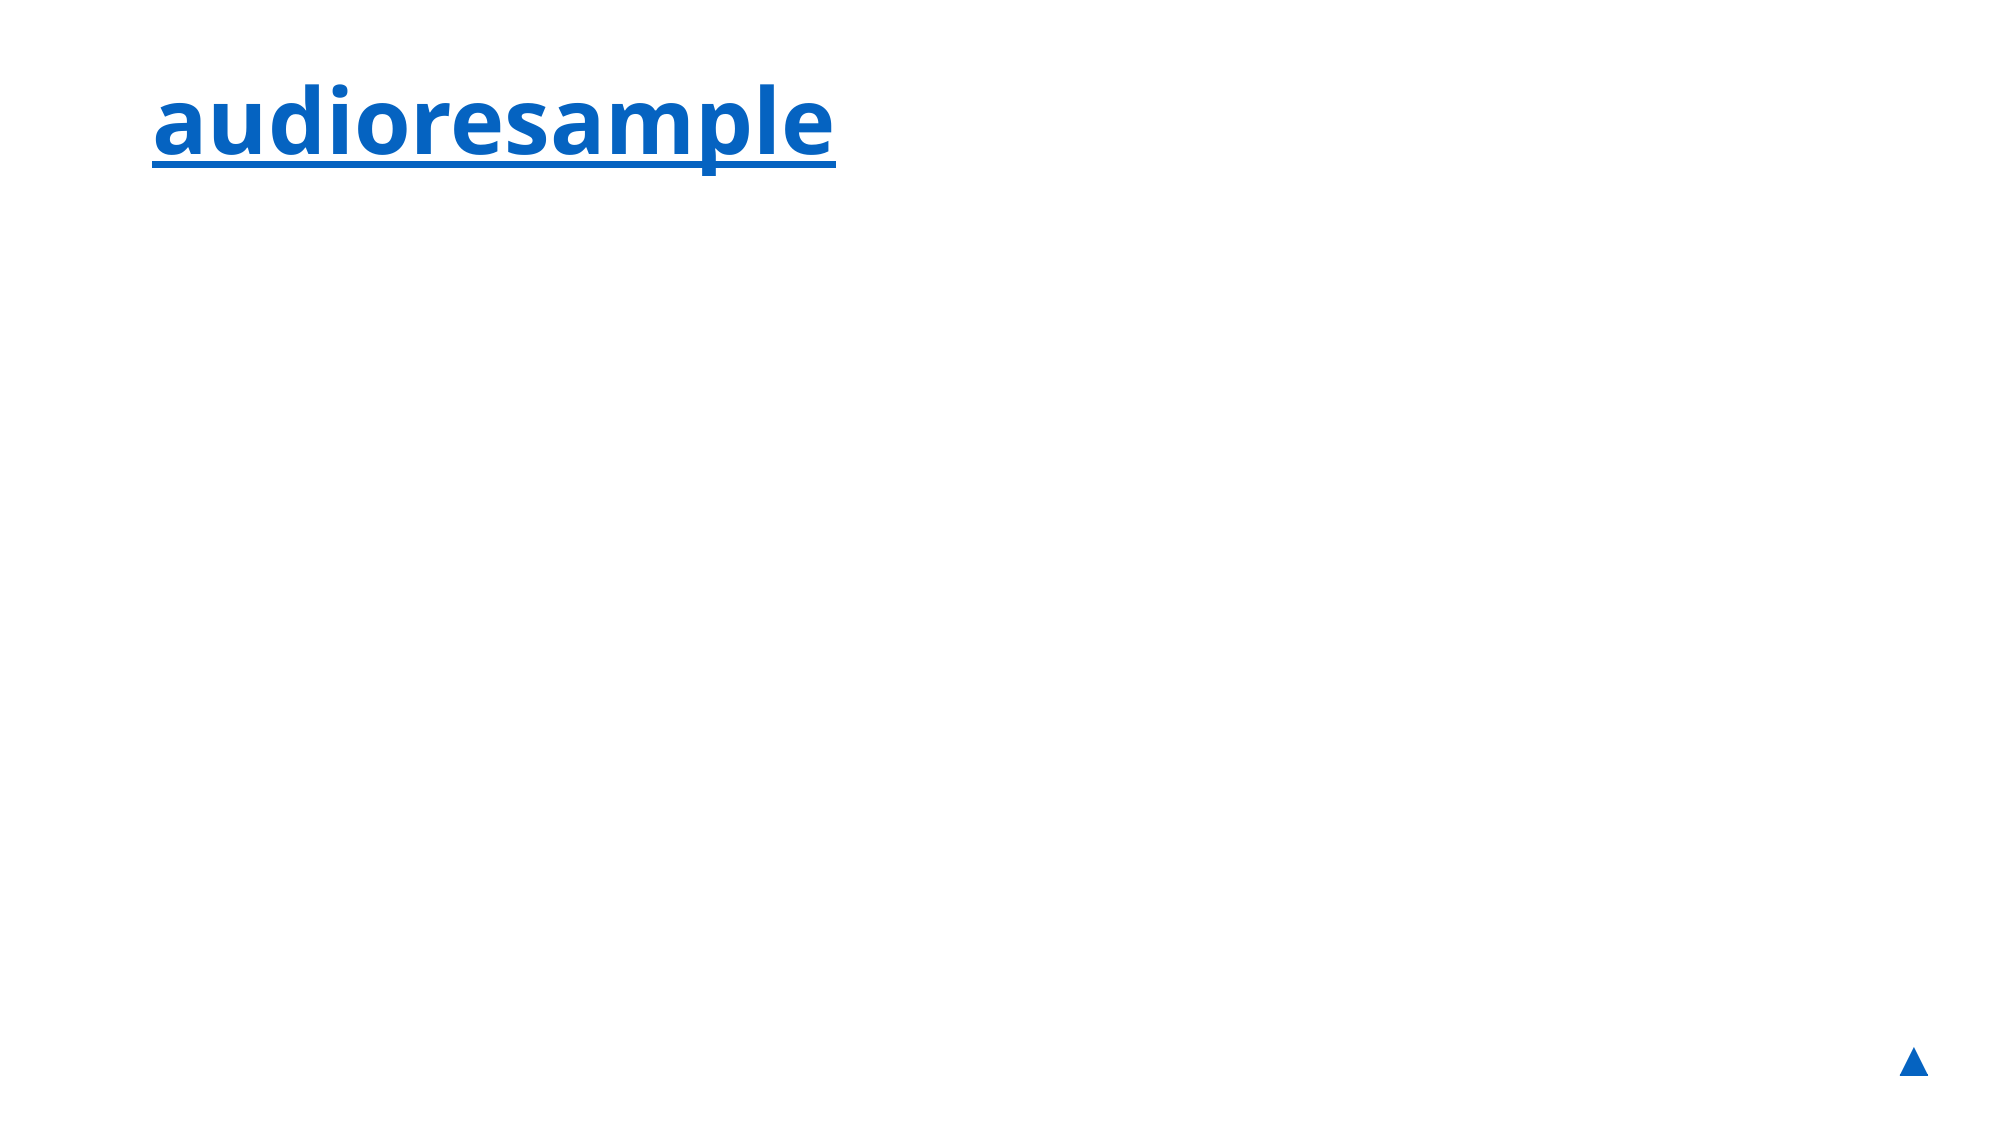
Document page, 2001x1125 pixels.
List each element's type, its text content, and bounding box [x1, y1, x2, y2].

text_box ▲ [1884, 1026, 1946, 1087]
title audioresample [137, 59, 1863, 182]
